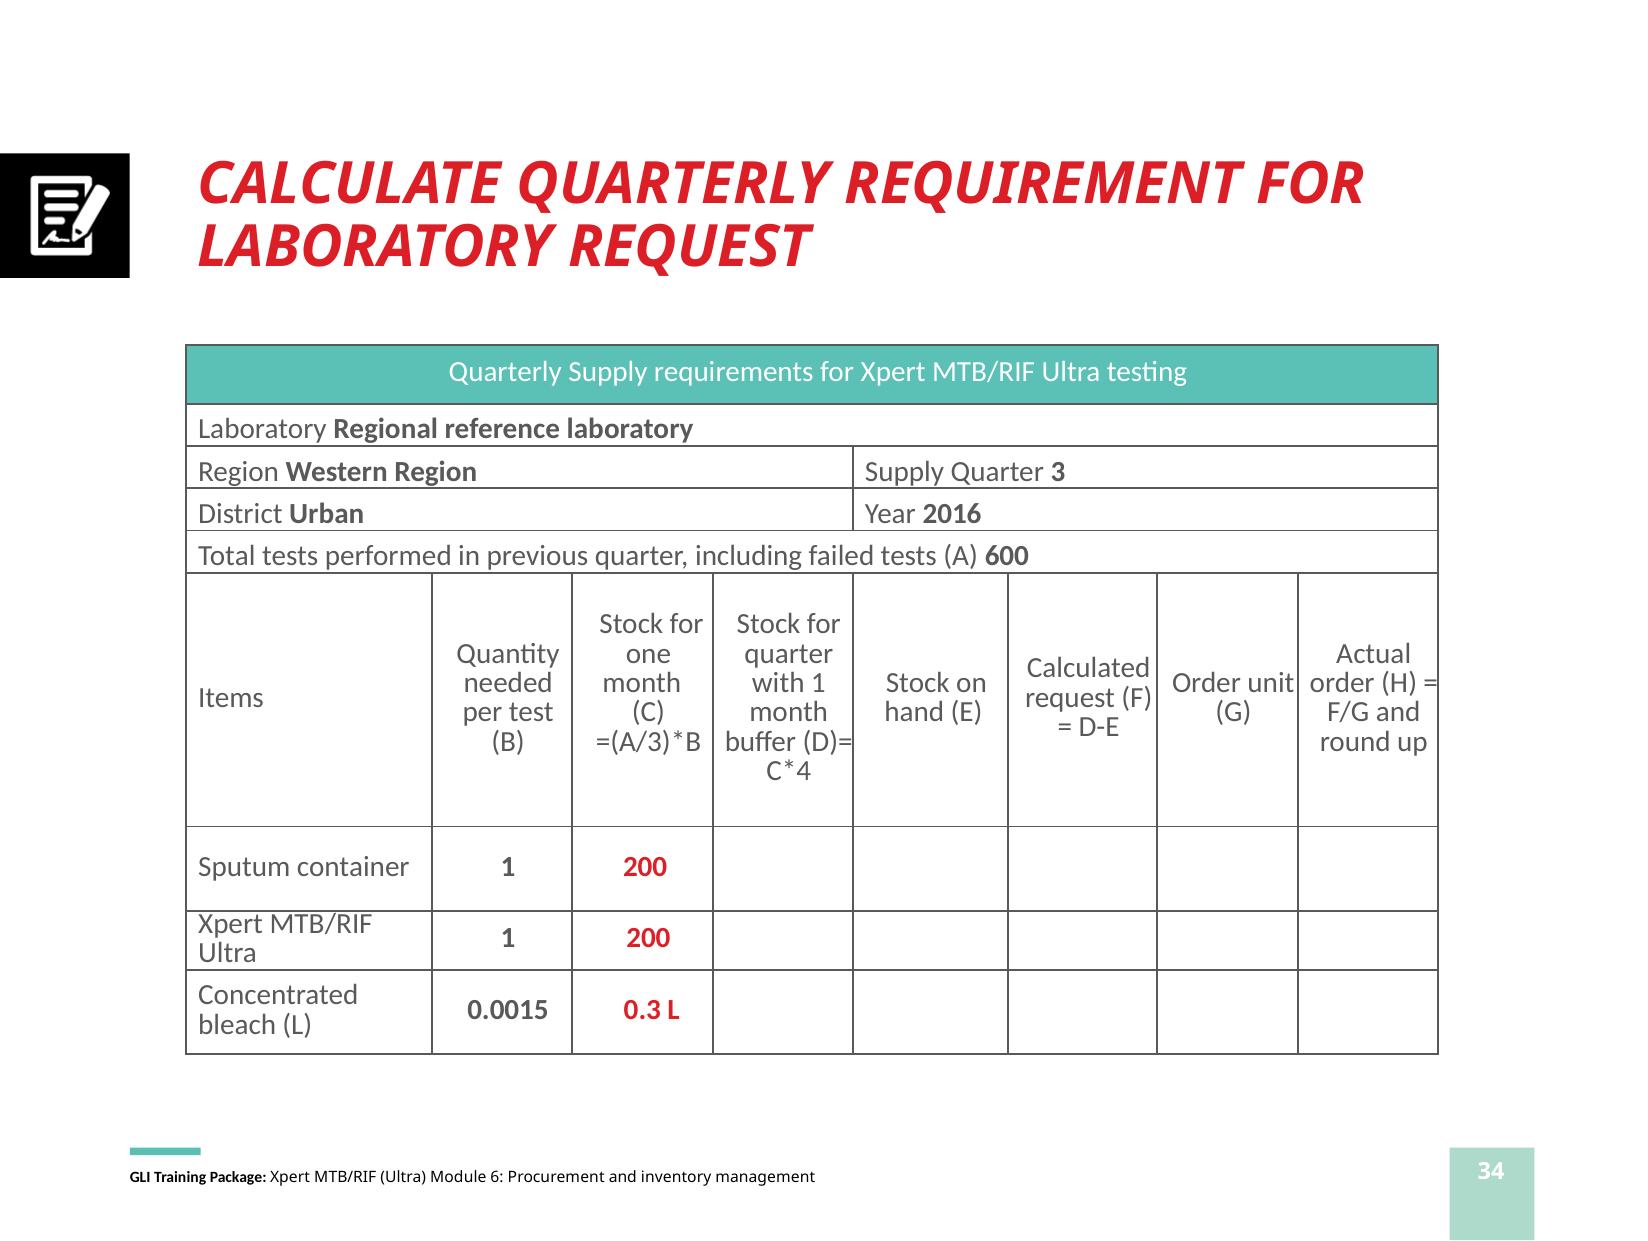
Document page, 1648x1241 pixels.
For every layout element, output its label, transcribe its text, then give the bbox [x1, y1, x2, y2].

table_cell [714, 912, 852, 969]
table_cell 0.0015 [433, 971, 571, 1053]
table_cell [1158, 912, 1297, 969]
table_cell [1009, 912, 1156, 969]
table_cell Stock on hand (E) [854, 574, 1007, 826]
table_cell Xpert MTB/RIF Ultra [187, 912, 431, 969]
table_cell Laboratory Regional reference laboratory [187, 405, 1437, 445]
table_cell Items [187, 574, 431, 826]
title CALCULATE QUARTERLY REQUIREMENT FOR LABORATORY REQUEST [197, 153, 1450, 278]
table_cell Region Western Region [187, 447, 852, 487]
table_cell [1009, 971, 1156, 1053]
table_cell Year 2016 [854, 489, 1437, 530]
table_cell [1009, 827, 1156, 910]
table_cell Quantity needed per test (B) [433, 574, 571, 826]
table_cell 0.3 L [573, 971, 712, 1053]
table_cell Total tests performed in previous quarter, including failed tests (A) 600 [187, 531, 1437, 572]
table_cell [714, 971, 852, 1053]
table_cell [854, 912, 1007, 969]
table_cell [854, 827, 1007, 910]
table_header Quarterly Supply requirements for Xpert MTB/RIF Ultra testing [187, 346, 1437, 403]
table_cell 1 [433, 912, 571, 969]
table_cell [1299, 912, 1437, 969]
table_cell Actual order (H) = F/G and round up [1299, 574, 1437, 826]
table_cell Calculated request (F) = D-E [1009, 574, 1156, 826]
table_cell [1299, 971, 1437, 1053]
table_cell [1299, 827, 1437, 910]
table_cell Sputum container [187, 827, 431, 910]
table_cell [854, 971, 1007, 1053]
table_cell 1 [433, 827, 571, 910]
table_cell [1158, 827, 1297, 910]
table_cell [1158, 971, 1297, 1053]
table_cell Order unit (G) [1158, 574, 1297, 826]
table_cell Supply Quarter 3 [854, 447, 1437, 487]
table_cell Concentrated bleach (L) [187, 971, 431, 1053]
picture [12, 158, 122, 270]
table_cell 200 [573, 827, 712, 910]
table_cell District Urban [187, 489, 852, 530]
table_cell Stock for one month (C) =(A/3)*B [573, 574, 712, 826]
table_cell 200 [573, 912, 712, 969]
table_cell Stock for quarter with 1 month buffer (D)= C*4 [714, 574, 852, 826]
table_cell [714, 827, 852, 910]
